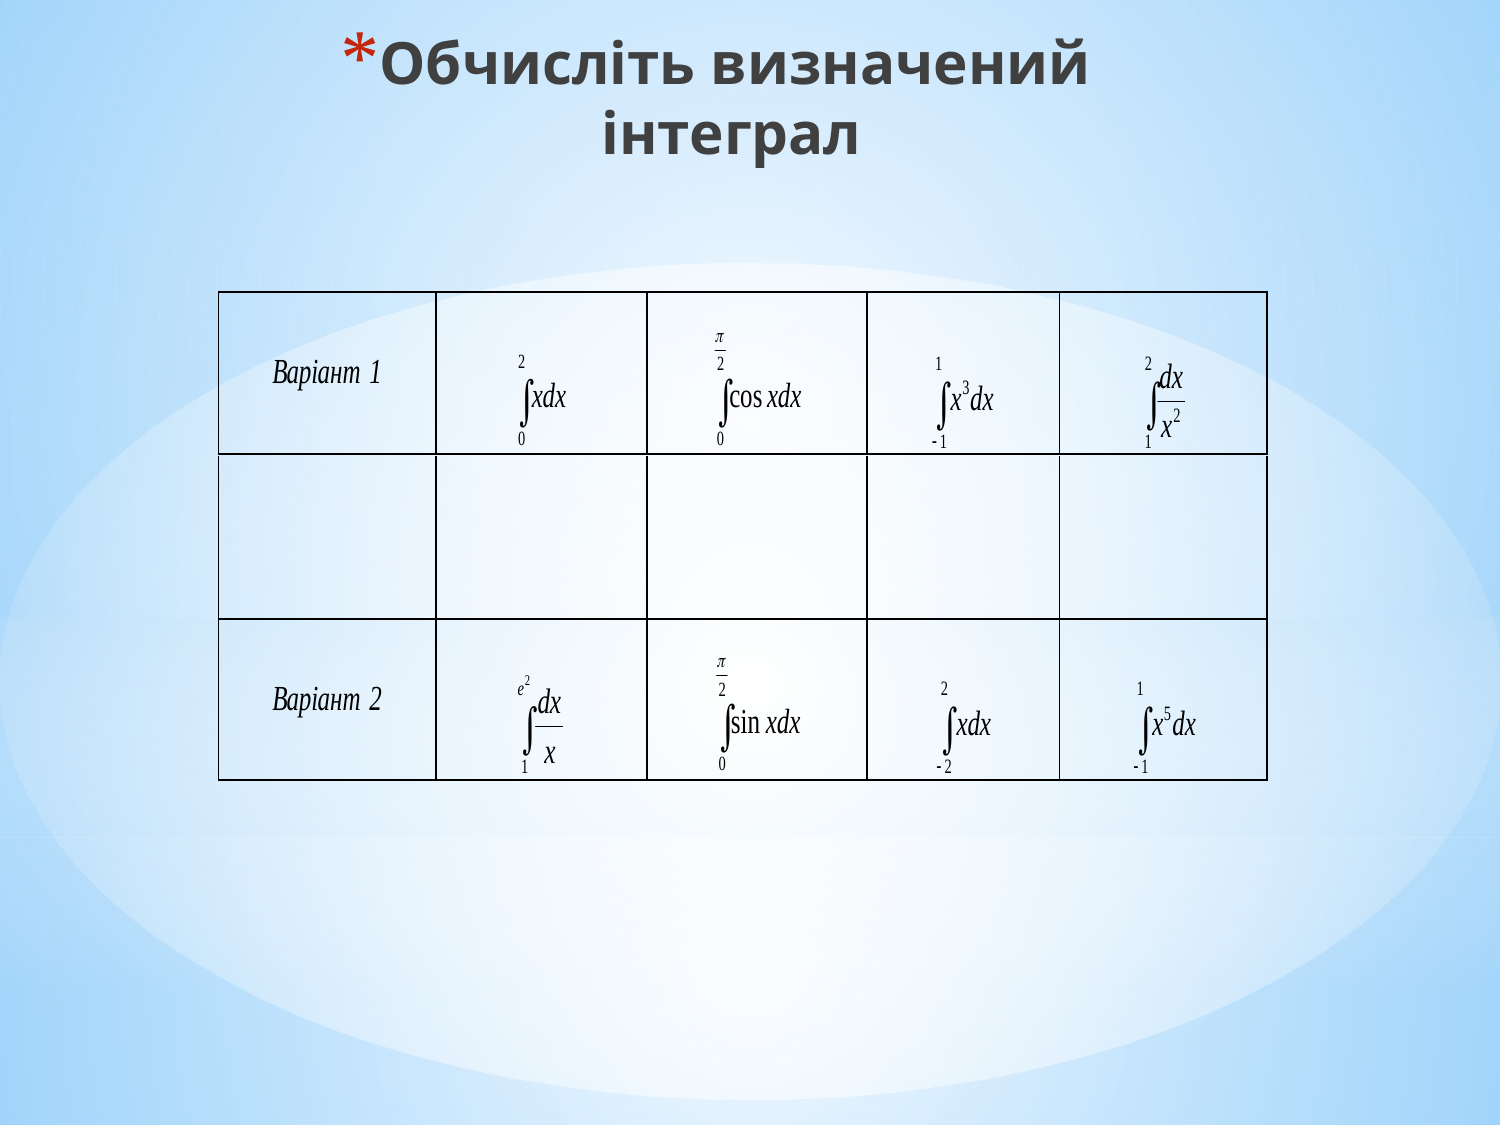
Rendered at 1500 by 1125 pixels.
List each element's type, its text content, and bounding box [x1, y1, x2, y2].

list Обчисліть визначений інтеграл [187, 19, 1238, 288]
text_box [147, 290, 1297, 823]
